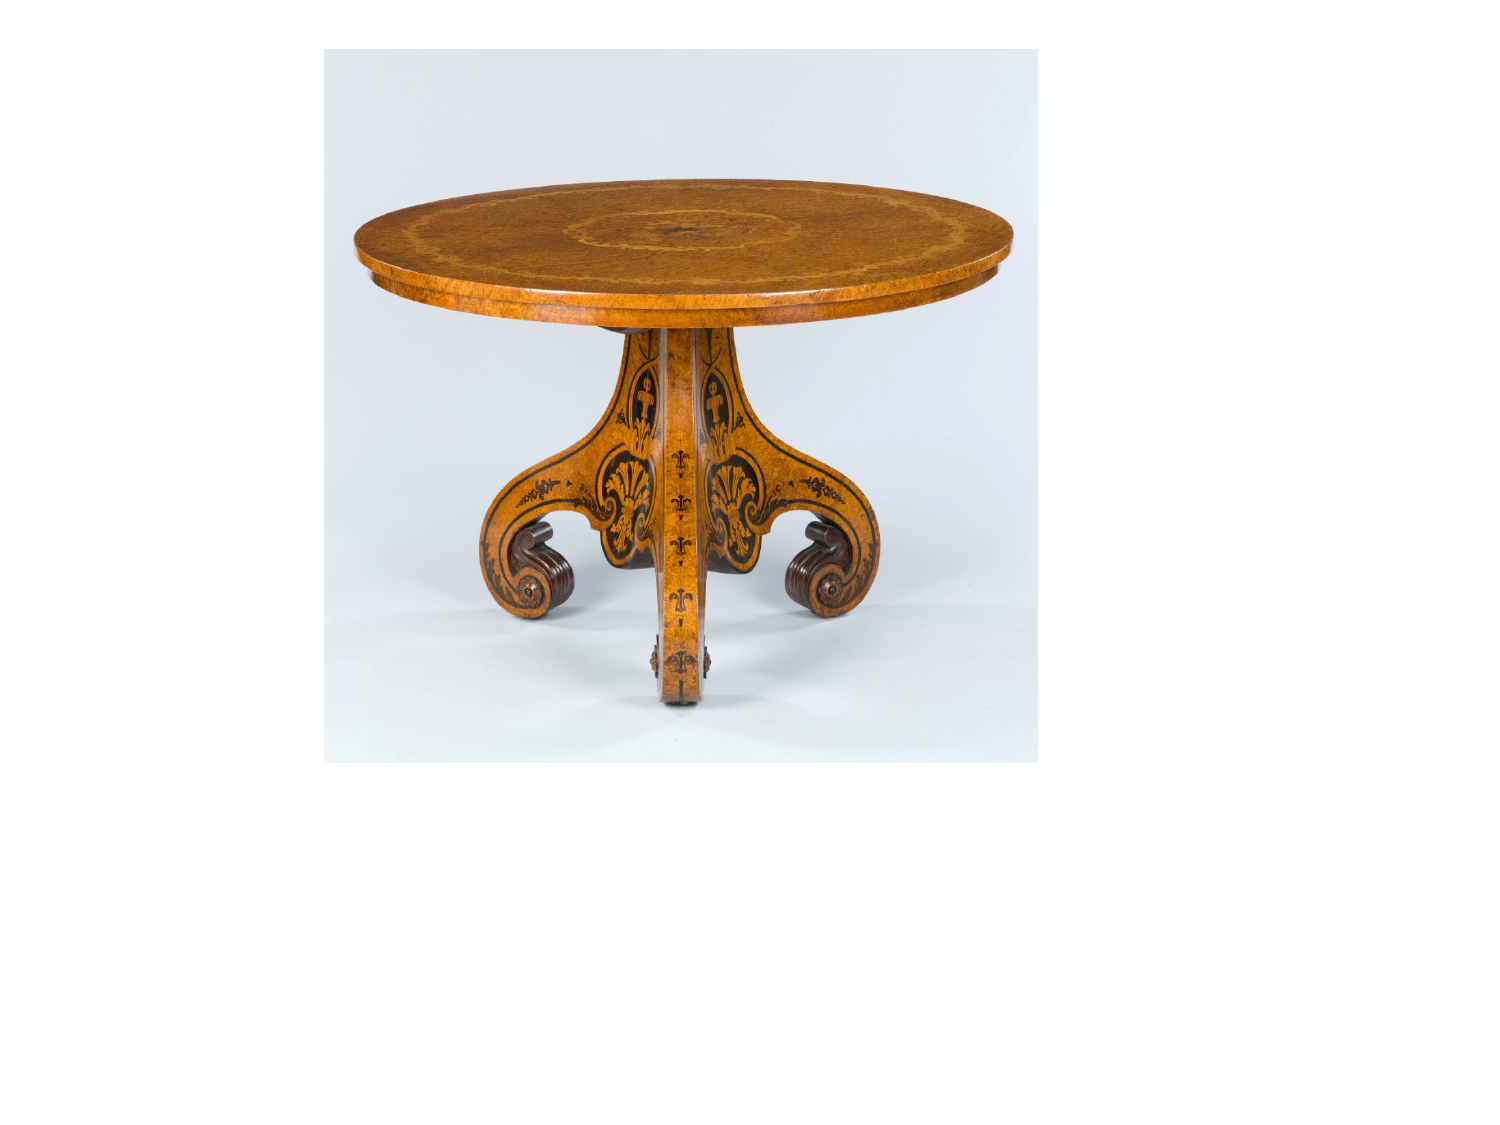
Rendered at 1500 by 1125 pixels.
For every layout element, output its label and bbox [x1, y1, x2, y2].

picture [324, 49, 1038, 763]
